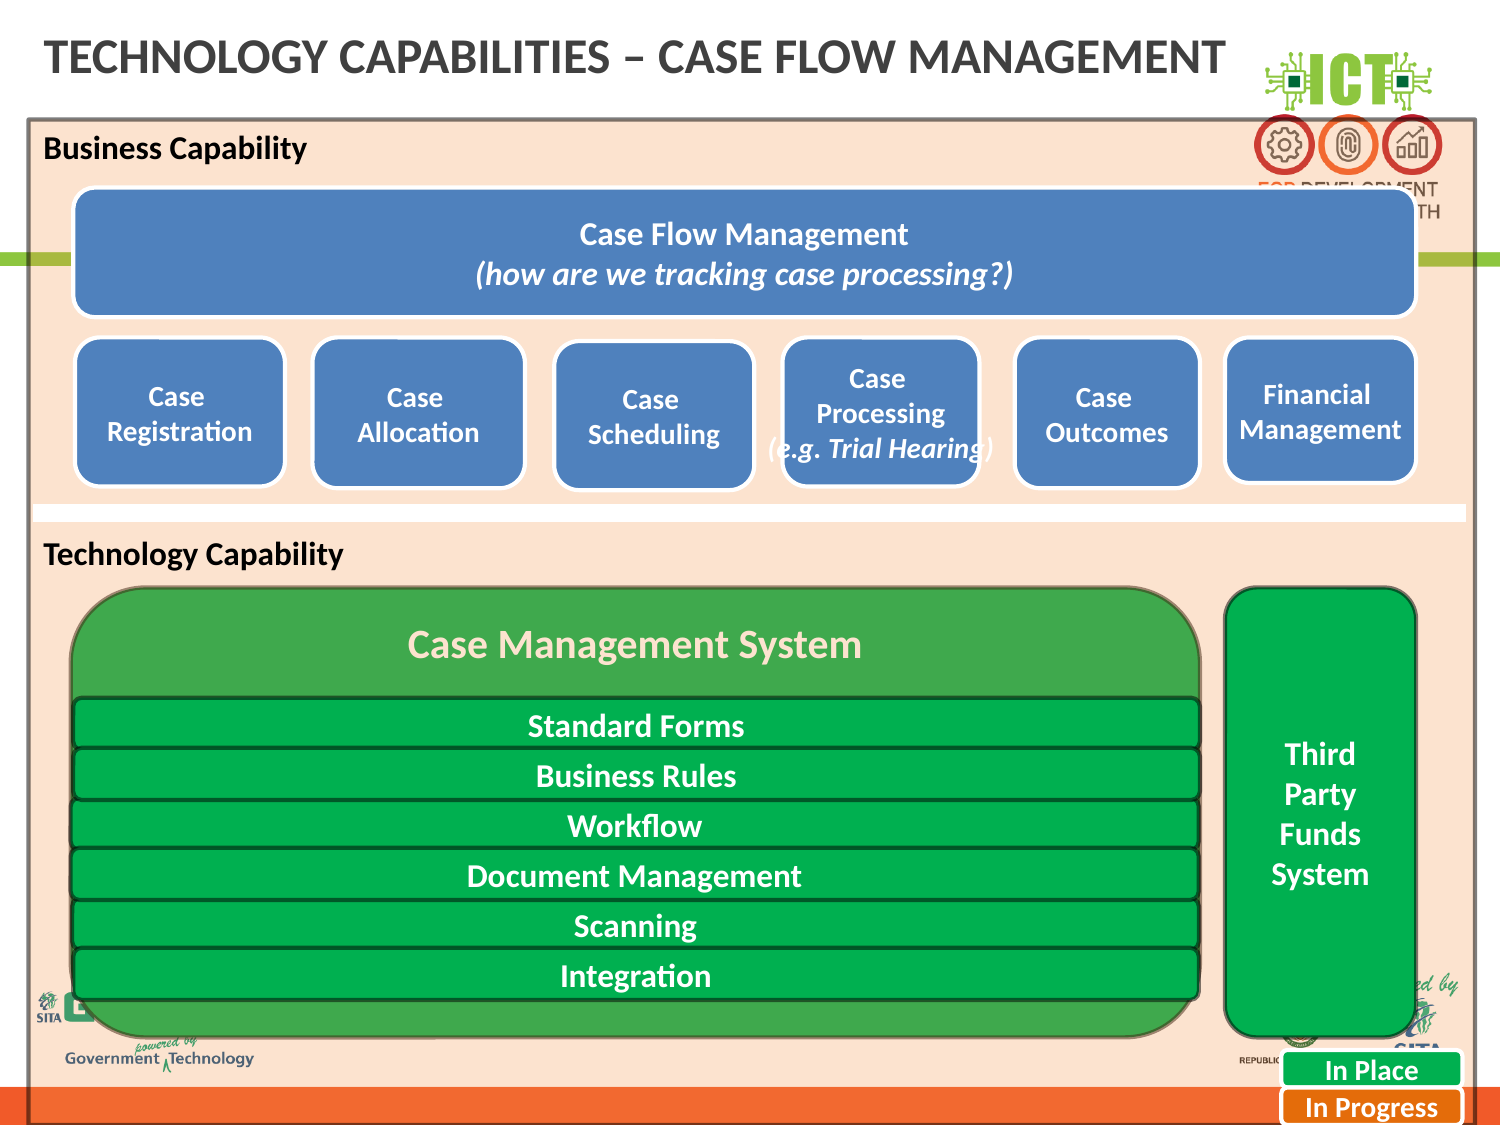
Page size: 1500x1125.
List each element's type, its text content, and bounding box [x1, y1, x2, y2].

text_box [746, 523, 977, 527]
text_box Document Management [70, 847, 1199, 901]
text_box Standard Forms [73, 697, 1200, 749]
title TECHNOLOGY CAPABILITIES – CASE FLOW MANAGEMENT [28, 0, 1500, 113]
text_box [33, 504, 1467, 523]
text_box [28, 119, 1475, 1125]
picture [0, 0, 1500, 1125]
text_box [553, 340, 776, 491]
text_box Business Rules [73, 747, 1200, 801]
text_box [782, 337, 979, 495]
text_box Workflow [70, 798, 1199, 849]
text_box [746, 497, 977, 504]
text_box Integration [73, 947, 1199, 1000]
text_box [1224, 337, 1426, 484]
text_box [74, 337, 286, 487]
text_box In Progress [1281, 1087, 1463, 1125]
text_box Scanning [72, 899, 1199, 949]
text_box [312, 337, 526, 489]
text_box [72, 187, 1417, 318]
text_box Third Party Funds System [1224, 587, 1417, 1038]
text_box Business Capability [28, 119, 663, 175]
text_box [981, 337, 1201, 489]
text_box In Place [1281, 1049, 1463, 1087]
text_box Technology Capability [28, 524, 792, 580]
